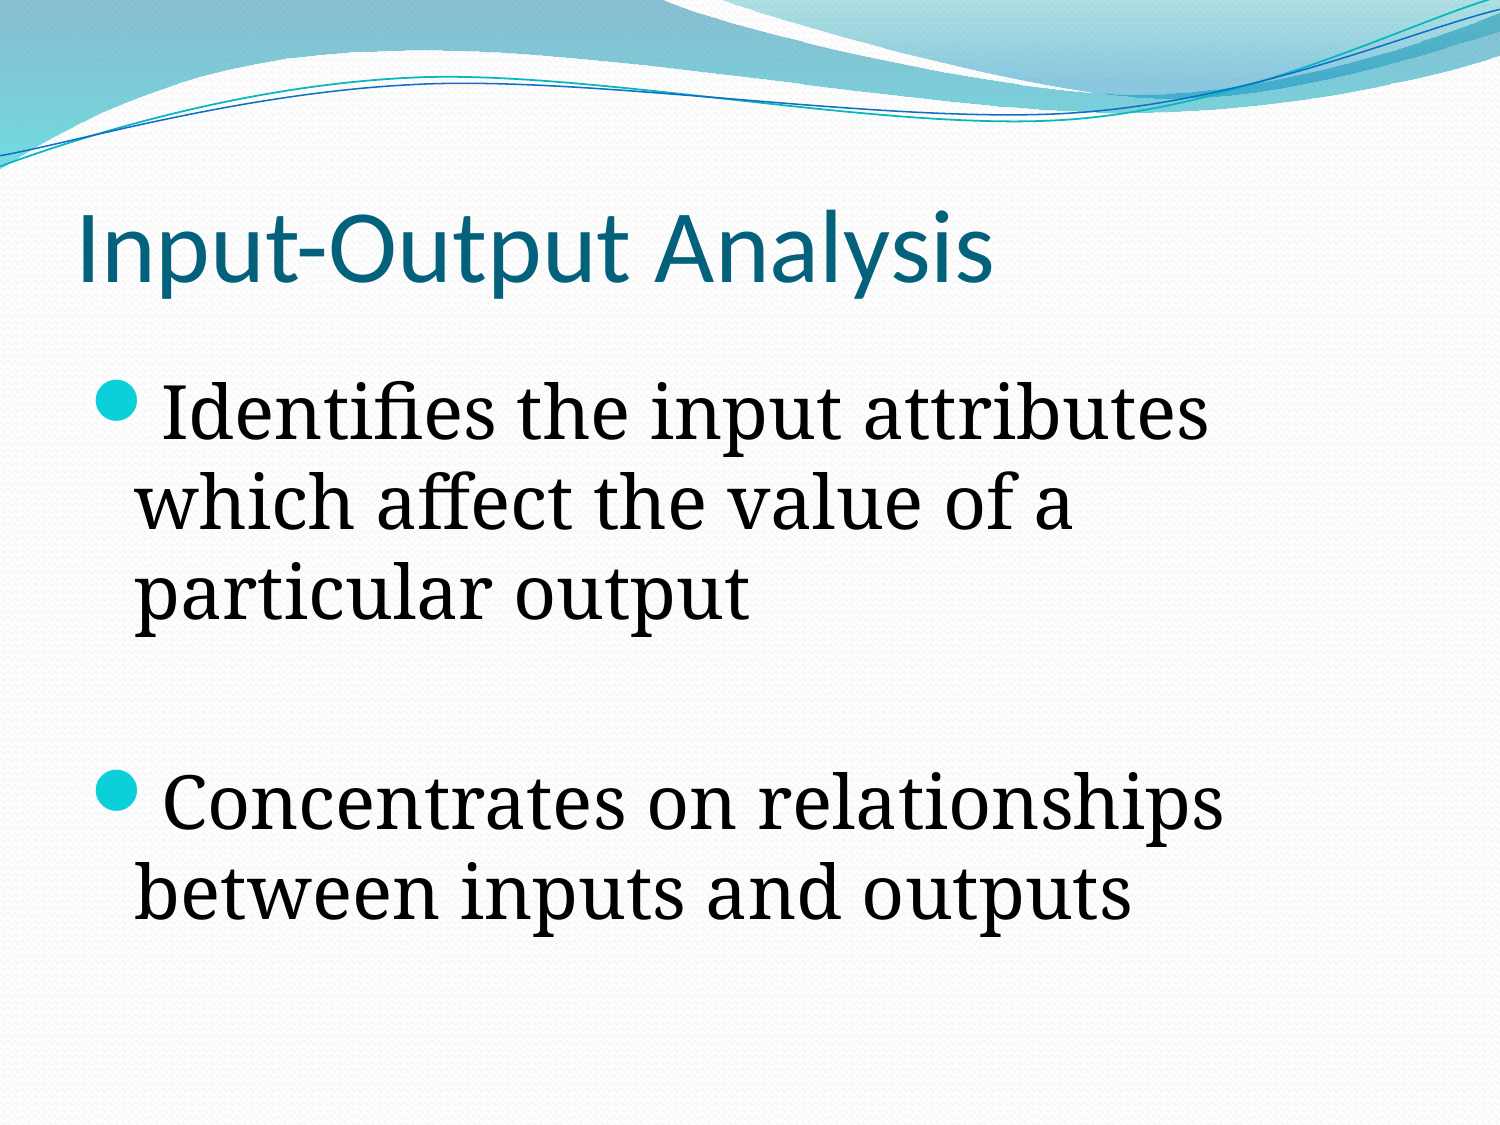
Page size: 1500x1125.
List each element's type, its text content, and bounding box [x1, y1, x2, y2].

list Identifies the input attributes which affect the value of a particular output Concentrates on relationships between inputs and outputs [75, 317, 1425, 1038]
title Input-Output Analysis [75, 115, 1425, 303]
